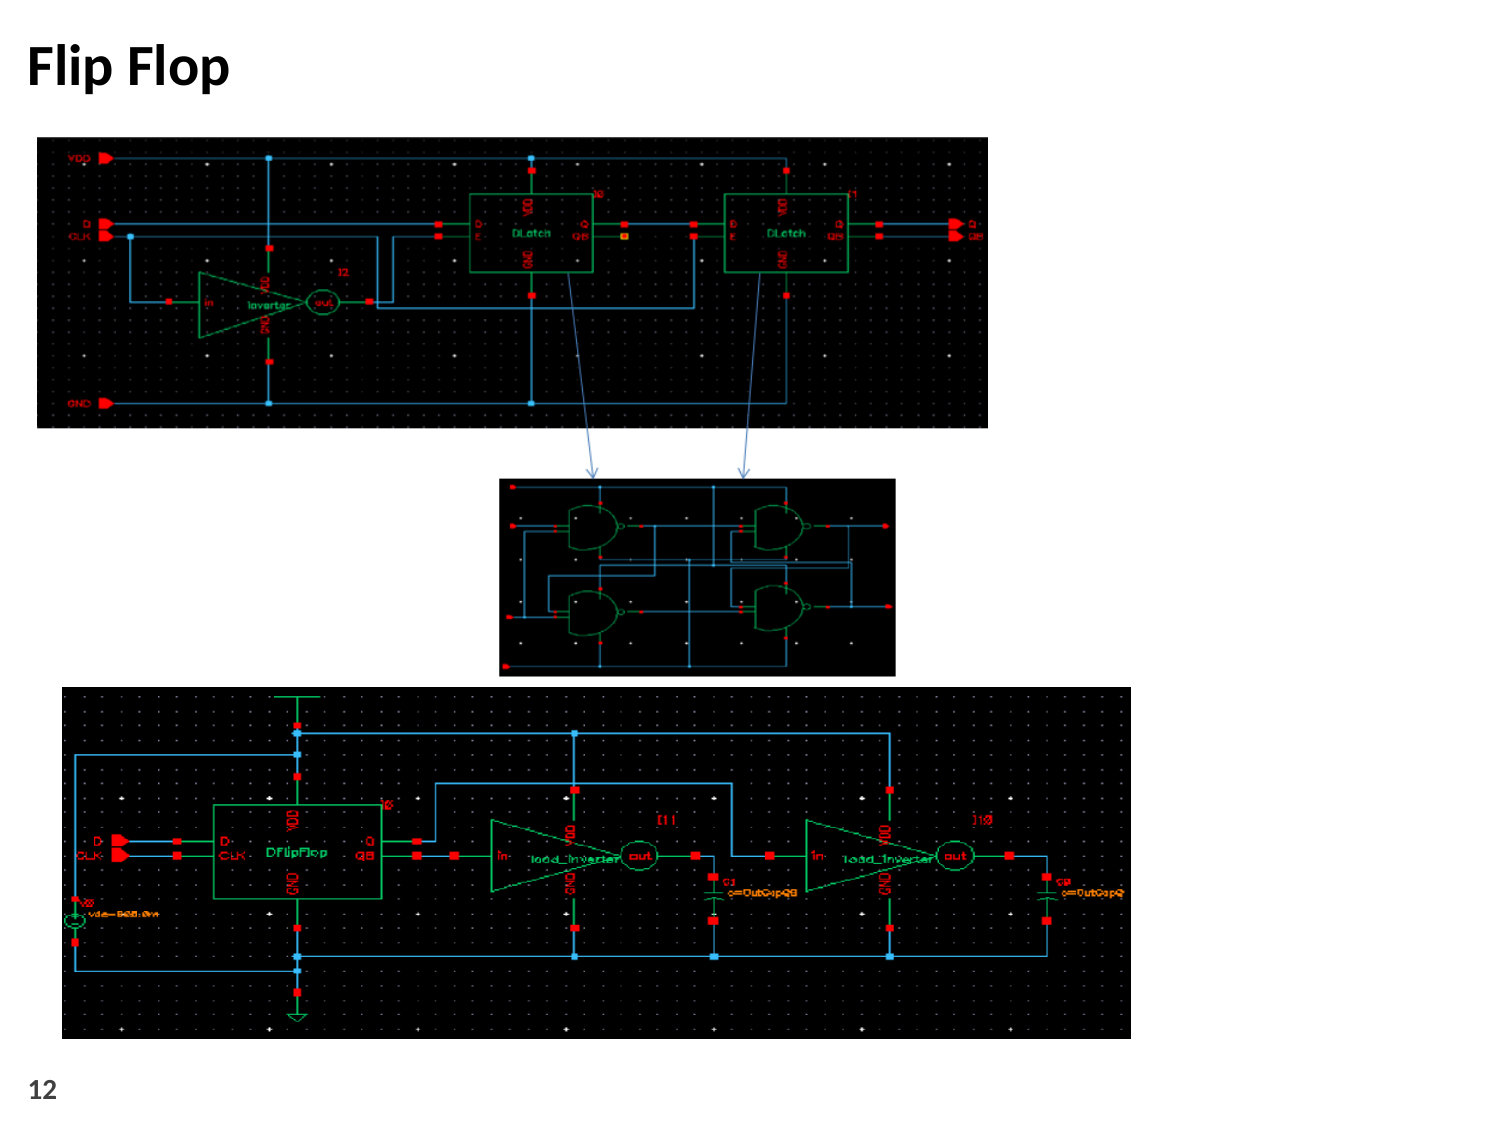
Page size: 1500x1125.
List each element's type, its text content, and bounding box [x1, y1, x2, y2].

picture [62, 687, 1131, 1039]
title Flip Flop [12, 19, 1493, 105]
picture [37, 137, 988, 679]
slide_number 12 [12, 1052, 363, 1113]
